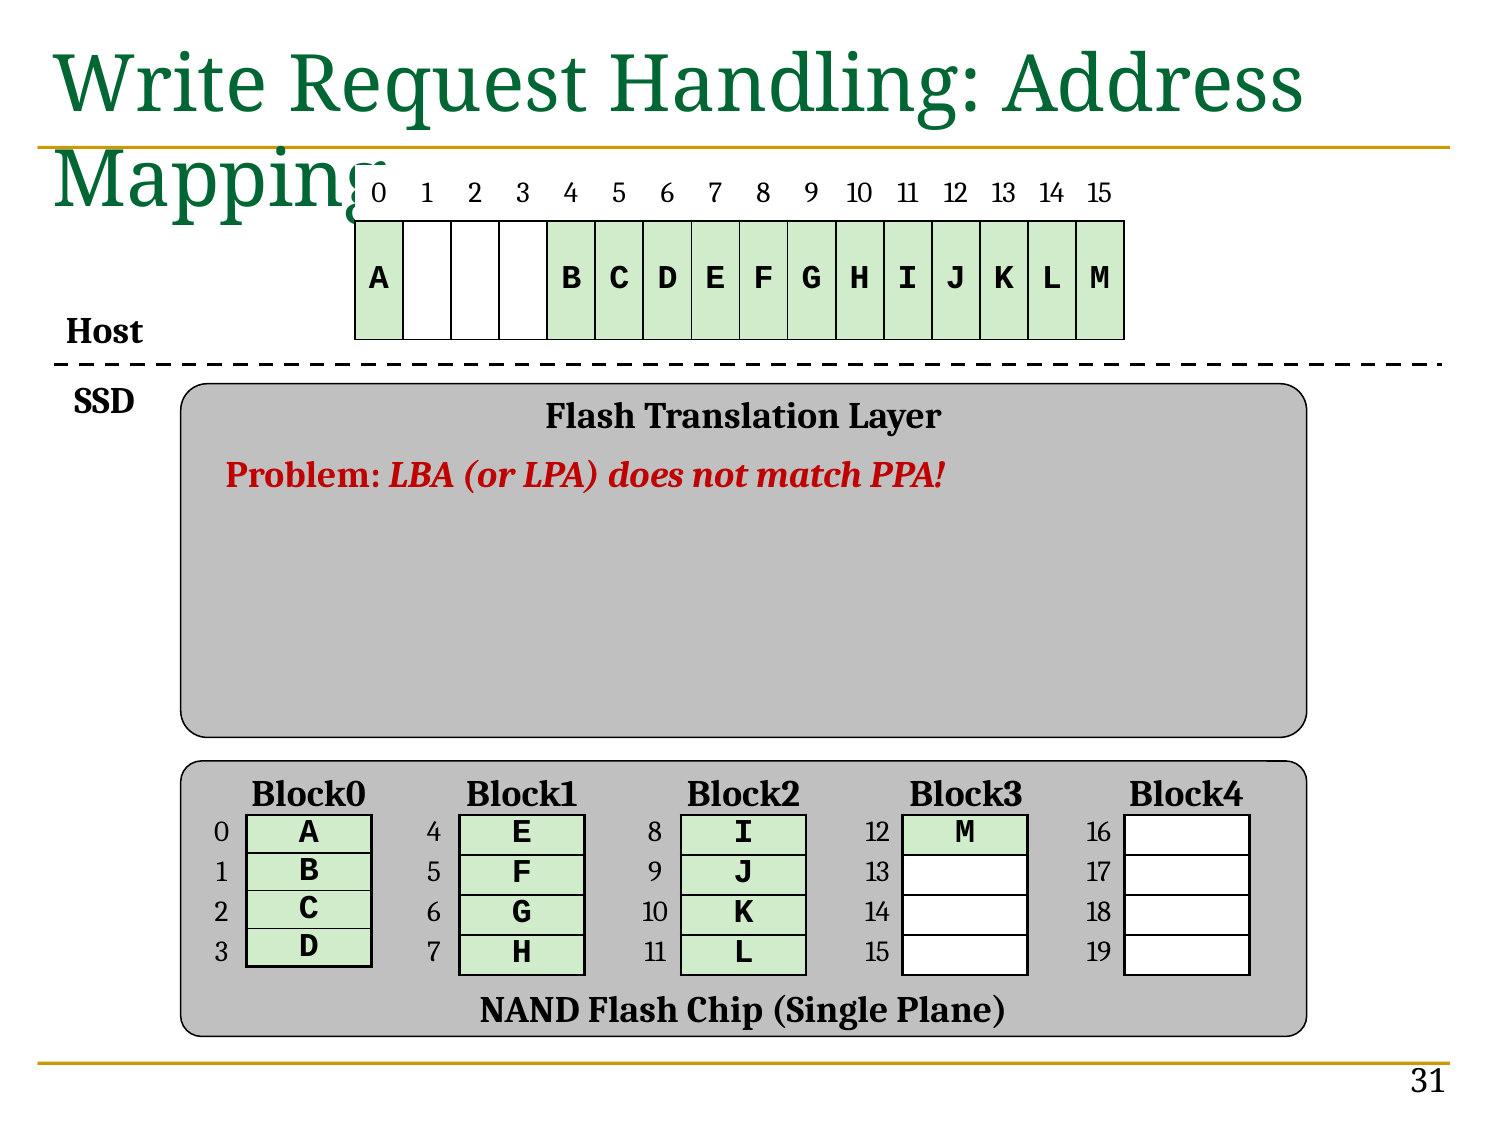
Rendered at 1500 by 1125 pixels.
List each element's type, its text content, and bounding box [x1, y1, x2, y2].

table_cell L [682, 936, 805, 974]
table_header 7 [691, 165, 739, 220]
table_header E [461, 822, 583, 854]
text_box SSD [59, 373, 150, 428]
table_cell 10 [631, 895, 679, 935]
table_header 6 [643, 165, 691, 220]
table_cell 18 [1075, 895, 1123, 935]
table_cell 15 [853, 935, 902, 975]
table_cell G [788, 222, 835, 339]
table_header 3 [499, 165, 547, 220]
table_cell H [837, 222, 883, 339]
table_cell C [596, 222, 642, 339]
table_header 1 [403, 165, 451, 220]
table_cell 14 [853, 895, 902, 935]
table_cell K [682, 896, 805, 934]
table_cell 2 [197, 895, 246, 935]
table_header 9 [788, 165, 836, 220]
table_header 2 [451, 165, 499, 220]
table_cell G [461, 896, 583, 934]
table_cell [1126, 936, 1248, 974]
table_header 8 [631, 815, 679, 855]
table_header [1126, 822, 1248, 854]
text_box Block2 [672, 761, 816, 822]
table_cell 7 [410, 935, 458, 975]
table_cell [500, 222, 546, 339]
table_header 8 [739, 165, 788, 220]
table_cell [452, 222, 498, 339]
table_cell C [248, 891, 370, 928]
table_header 0 [355, 165, 403, 220]
table_header 11 [884, 165, 932, 220]
title Write Request Handling: Address Mapping [37, 24, 1450, 200]
text_box Block0 [236, 761, 381, 822]
table_cell 19 [1075, 935, 1123, 975]
text_box Host [51, 298, 159, 358]
table_cell 5 [410, 855, 458, 895]
table_cell 1 [197, 855, 246, 895]
table_header 12 [853, 815, 902, 855]
table_header 13 [980, 165, 1028, 220]
table_cell B [548, 222, 594, 339]
table_cell K [981, 222, 1027, 339]
table_cell 9 [631, 855, 679, 895]
text_box Flash Translation Layer [180, 383, 1307, 738]
table_cell 13 [853, 855, 902, 895]
table_cell H [461, 936, 583, 974]
table_header 5 [595, 165, 643, 220]
table_cell [404, 222, 450, 339]
table_header I [682, 822, 805, 854]
table_header M [904, 822, 1026, 854]
table_cell J [933, 222, 979, 339]
table_header 4 [410, 815, 458, 855]
table_header 4 [547, 165, 595, 220]
table_cell [904, 936, 1026, 974]
table_cell M [1077, 222, 1123, 339]
table_header 12 [932, 165, 980, 220]
table_cell E [692, 222, 739, 339]
table_cell 17 [1075, 855, 1123, 895]
table_cell I [885, 222, 931, 339]
table_cell D [644, 222, 691, 339]
table_header 16 [1075, 815, 1123, 855]
text_box NAND Flash Chip (Single Plane) [180, 760, 1307, 1037]
table_cell 6 [410, 895, 458, 935]
table_cell A [356, 222, 402, 339]
text_box Block4 [1114, 761, 1260, 822]
table_cell 3 [197, 935, 246, 975]
table_cell L [1029, 222, 1075, 339]
table_cell [904, 896, 1026, 934]
table_cell [1126, 856, 1248, 894]
table_cell J [682, 856, 805, 894]
table_cell D [248, 929, 370, 965]
table_cell [904, 856, 1026, 894]
table_cell [1126, 896, 1248, 934]
table_header 10 [836, 165, 884, 220]
table_header A [248, 822, 370, 852]
text_box Problem: LBA (or LPA) does not match PPA! [137, 442, 1034, 502]
text_box Block1 [451, 761, 593, 822]
table_cell B [248, 854, 370, 890]
table_cell F [740, 222, 787, 339]
table_cell F [461, 856, 583, 894]
table_header 14 [1028, 165, 1076, 220]
table_header 0 [197, 815, 246, 855]
table_header 15 [1076, 165, 1124, 220]
text_box Block3 [894, 761, 1038, 822]
slide_number 31 [1111, 1036, 1462, 1112]
table_cell 11 [631, 935, 679, 975]
